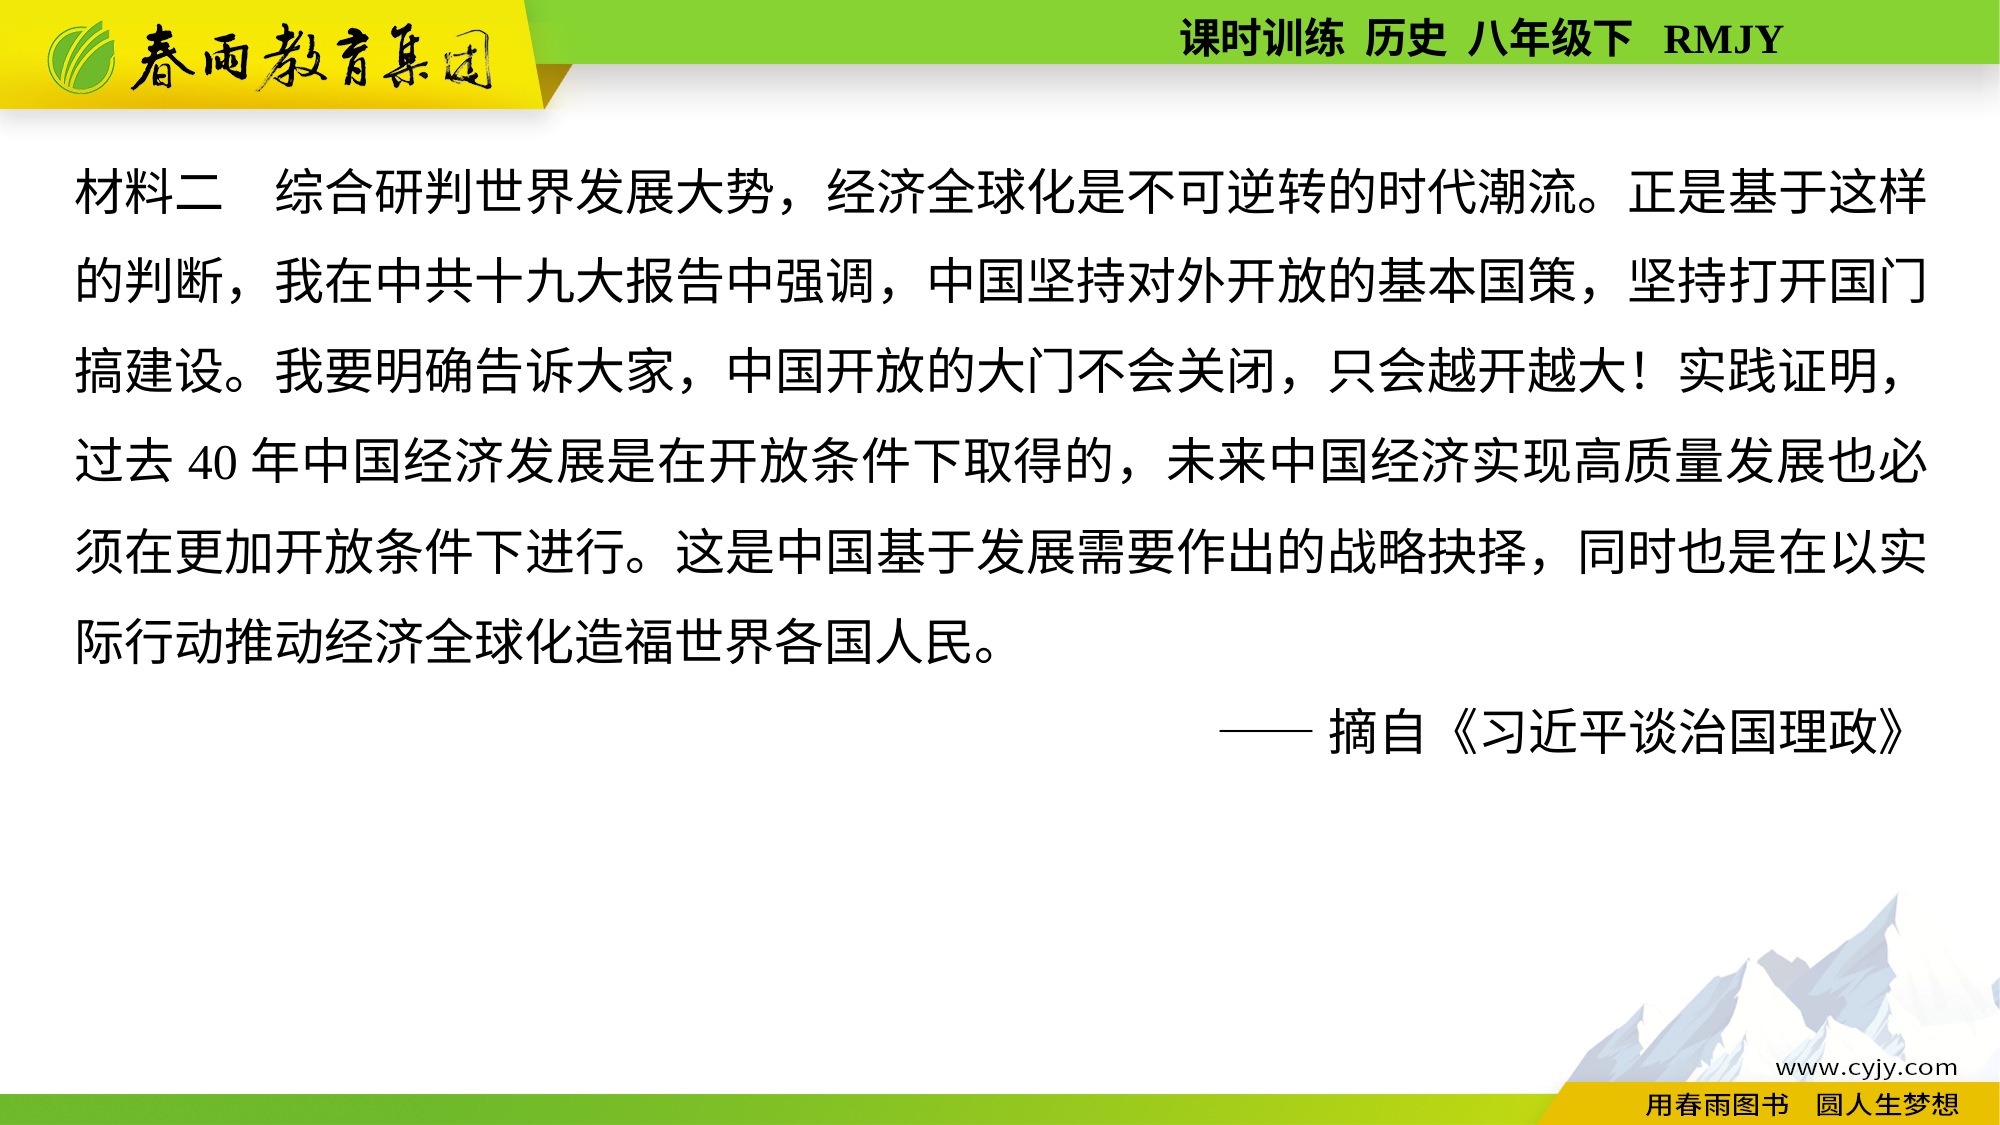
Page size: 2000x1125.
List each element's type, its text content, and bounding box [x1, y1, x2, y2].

list 材料二 综合研判世界发展大势，经济全球化是不可逆转的时代潮流。正是基于这样的判断，我在中共十九大报告中强调，中国坚持对外开放的基本国策，坚持打开国门搞建设。我要明确告诉大家，中国开放的大门不会关闭，只会越开越大！实践证明，过去40年中国经济发展是在开放条件下取得的，未来中国经济实现高质量发展也必须在更加开放条件下进行。这是中国基于发展需要作出的战略抉择，同时也是在以实际行动推动经济全球化造福世界各国人民。 ——摘自《习近平谈治国理政》 [59, 122, 1944, 774]
picture [0, 0, 2000, 1125]
